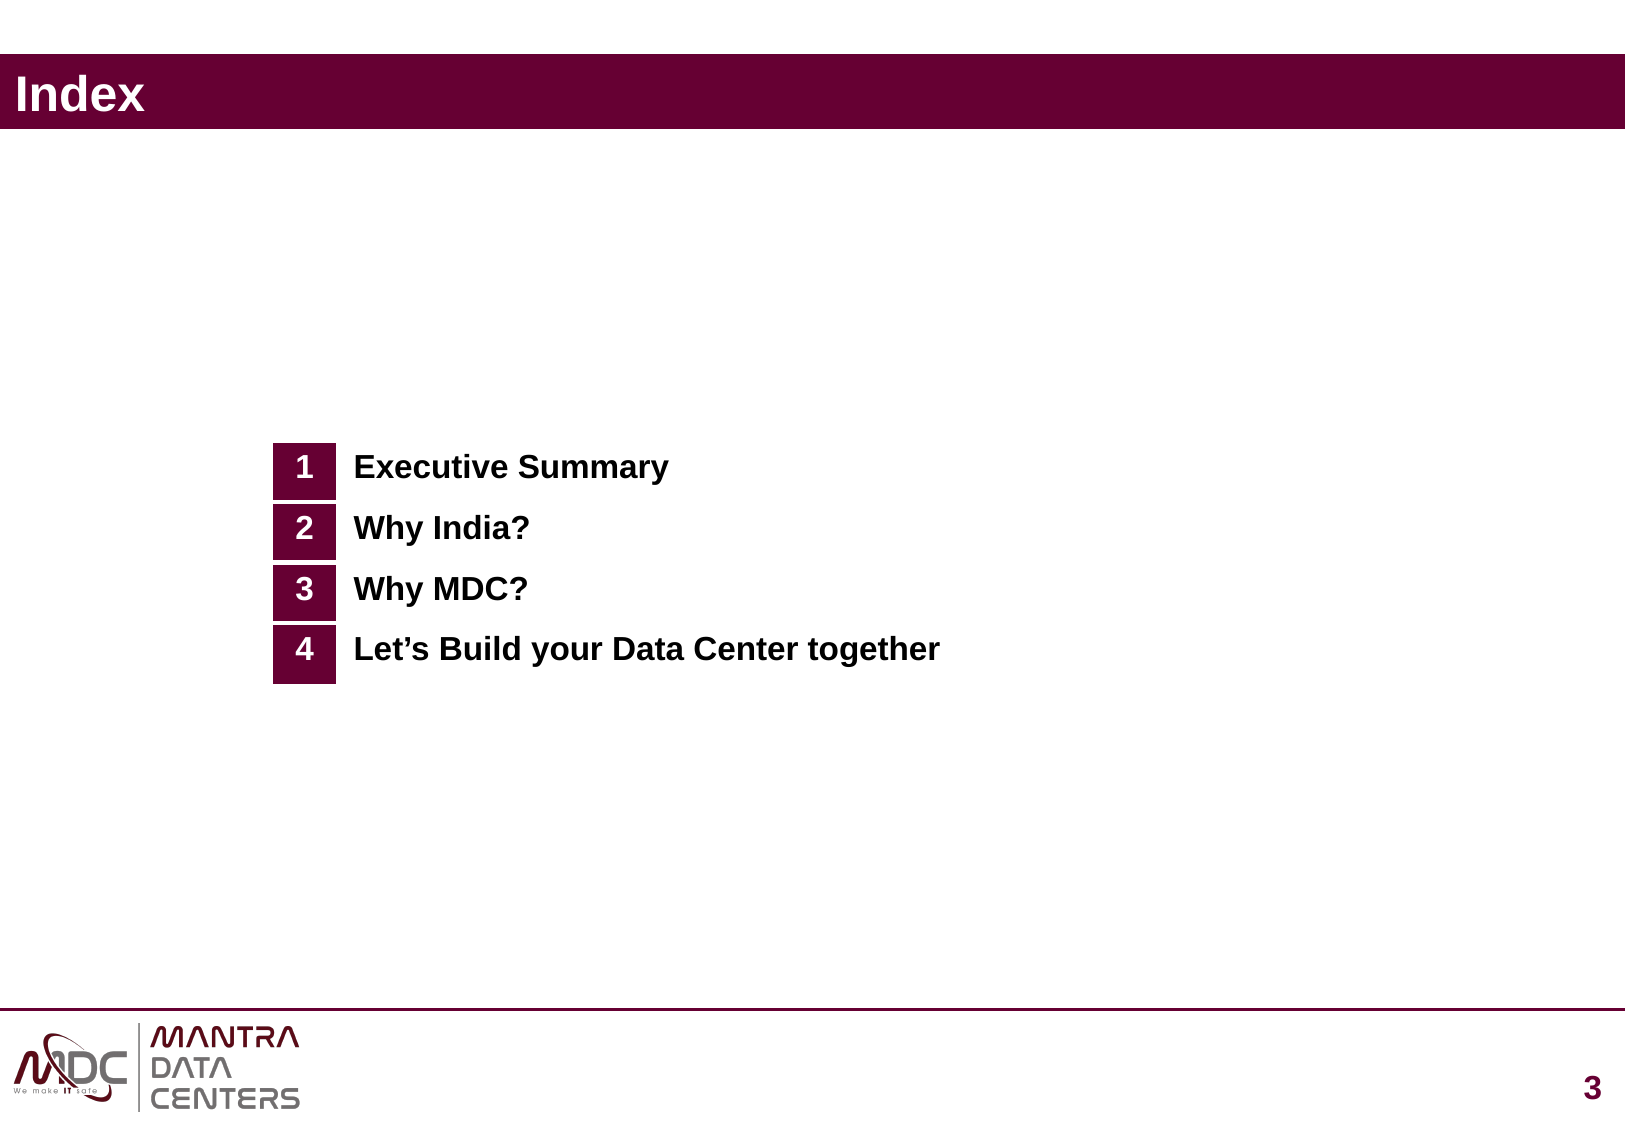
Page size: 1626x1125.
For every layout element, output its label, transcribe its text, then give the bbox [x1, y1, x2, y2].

picture [10, 1021, 301, 1115]
table_cell Why MDC? [340, 563, 1354, 623]
table_cell 2 [273, 504, 336, 560]
table_cell 3 [273, 565, 336, 621]
table_cell Let’s Build your Data Center together [340, 623, 1354, 684]
table_cell 4 [273, 625, 336, 684]
text_box Index [0, 54, 1625, 129]
table_header Executive Summary [340, 441, 1354, 502]
table_cell Why India? [340, 502, 1354, 563]
table_header 1 [273, 443, 336, 500]
text_box 3 [1568, 1058, 1625, 1114]
